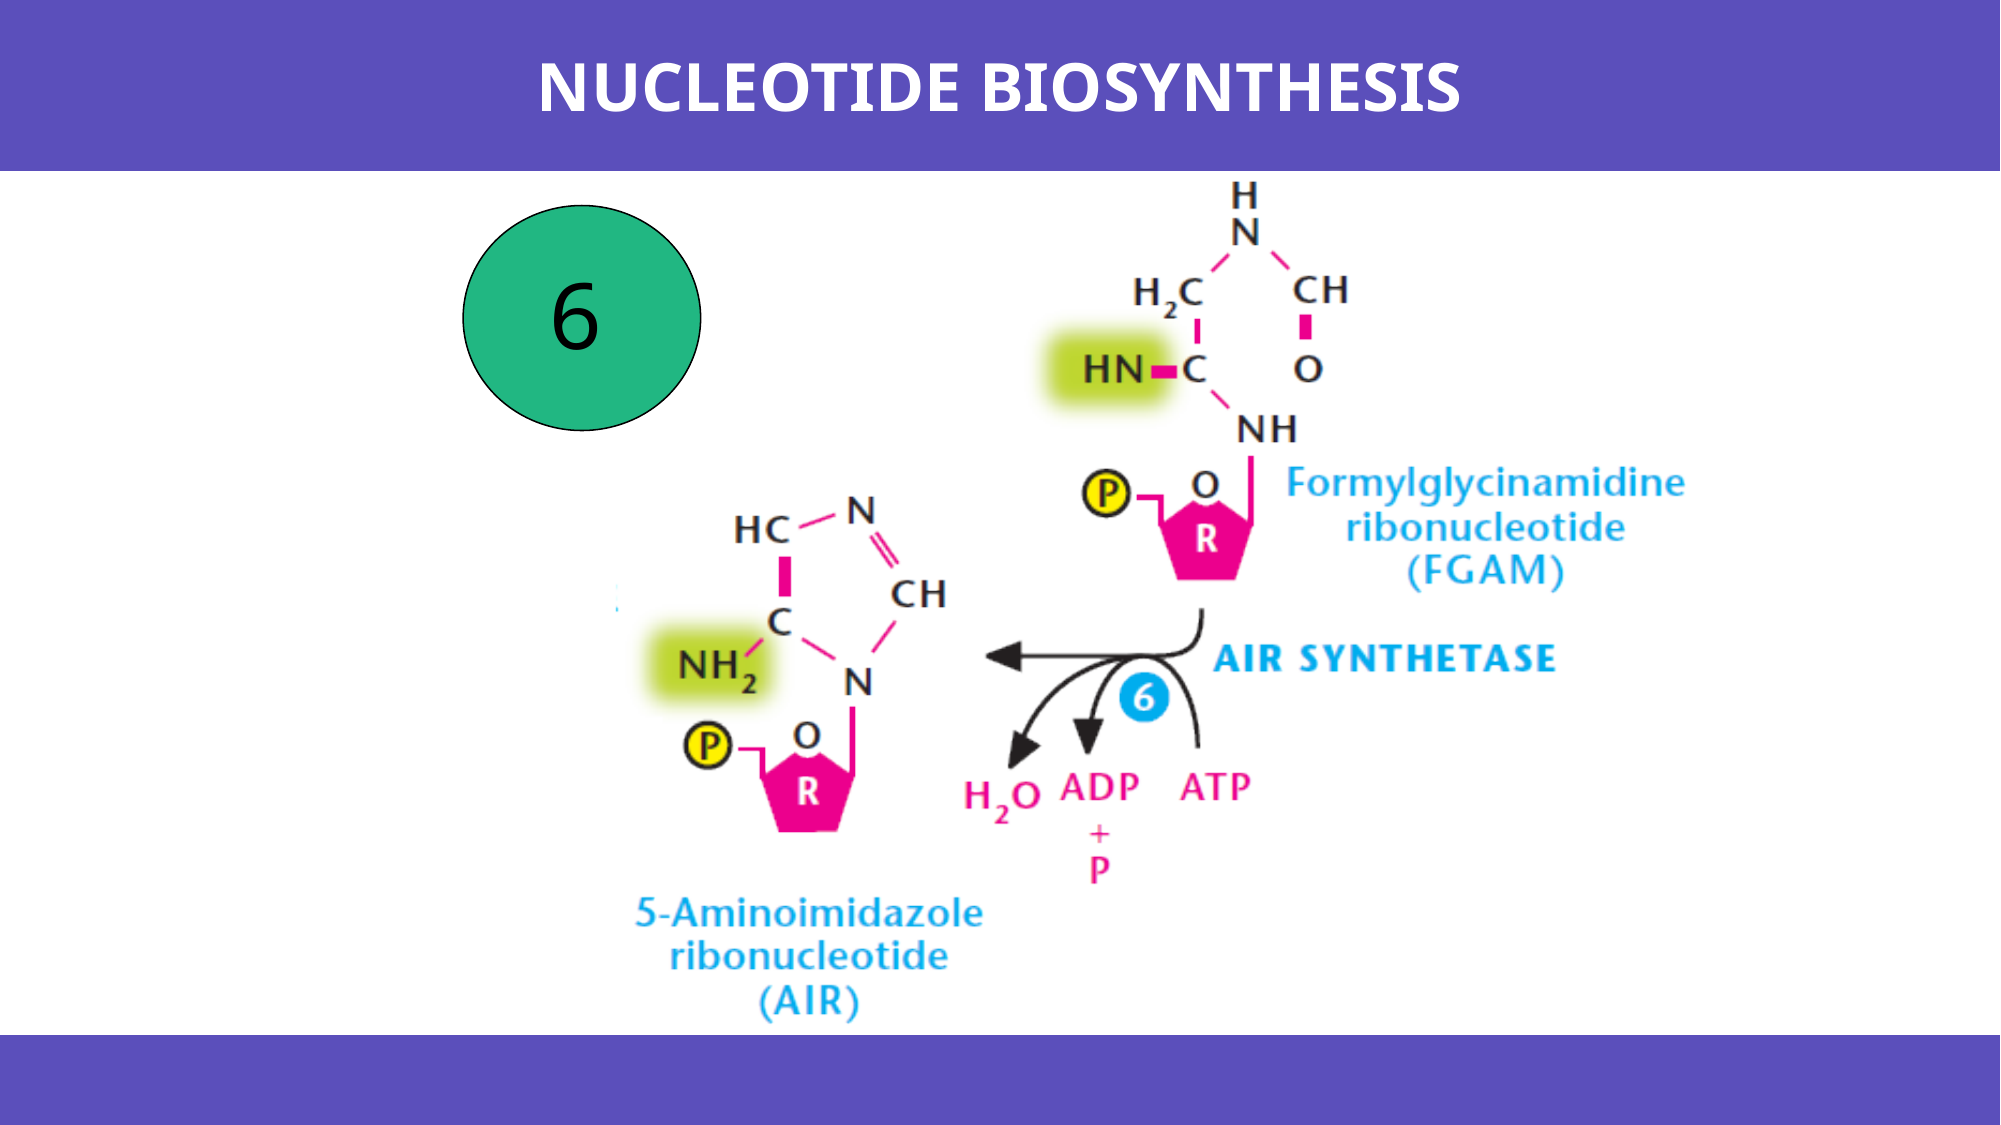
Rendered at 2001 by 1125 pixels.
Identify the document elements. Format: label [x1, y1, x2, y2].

text_box [463, 205, 537, 431]
picture [0, 0, 2000, 1125]
